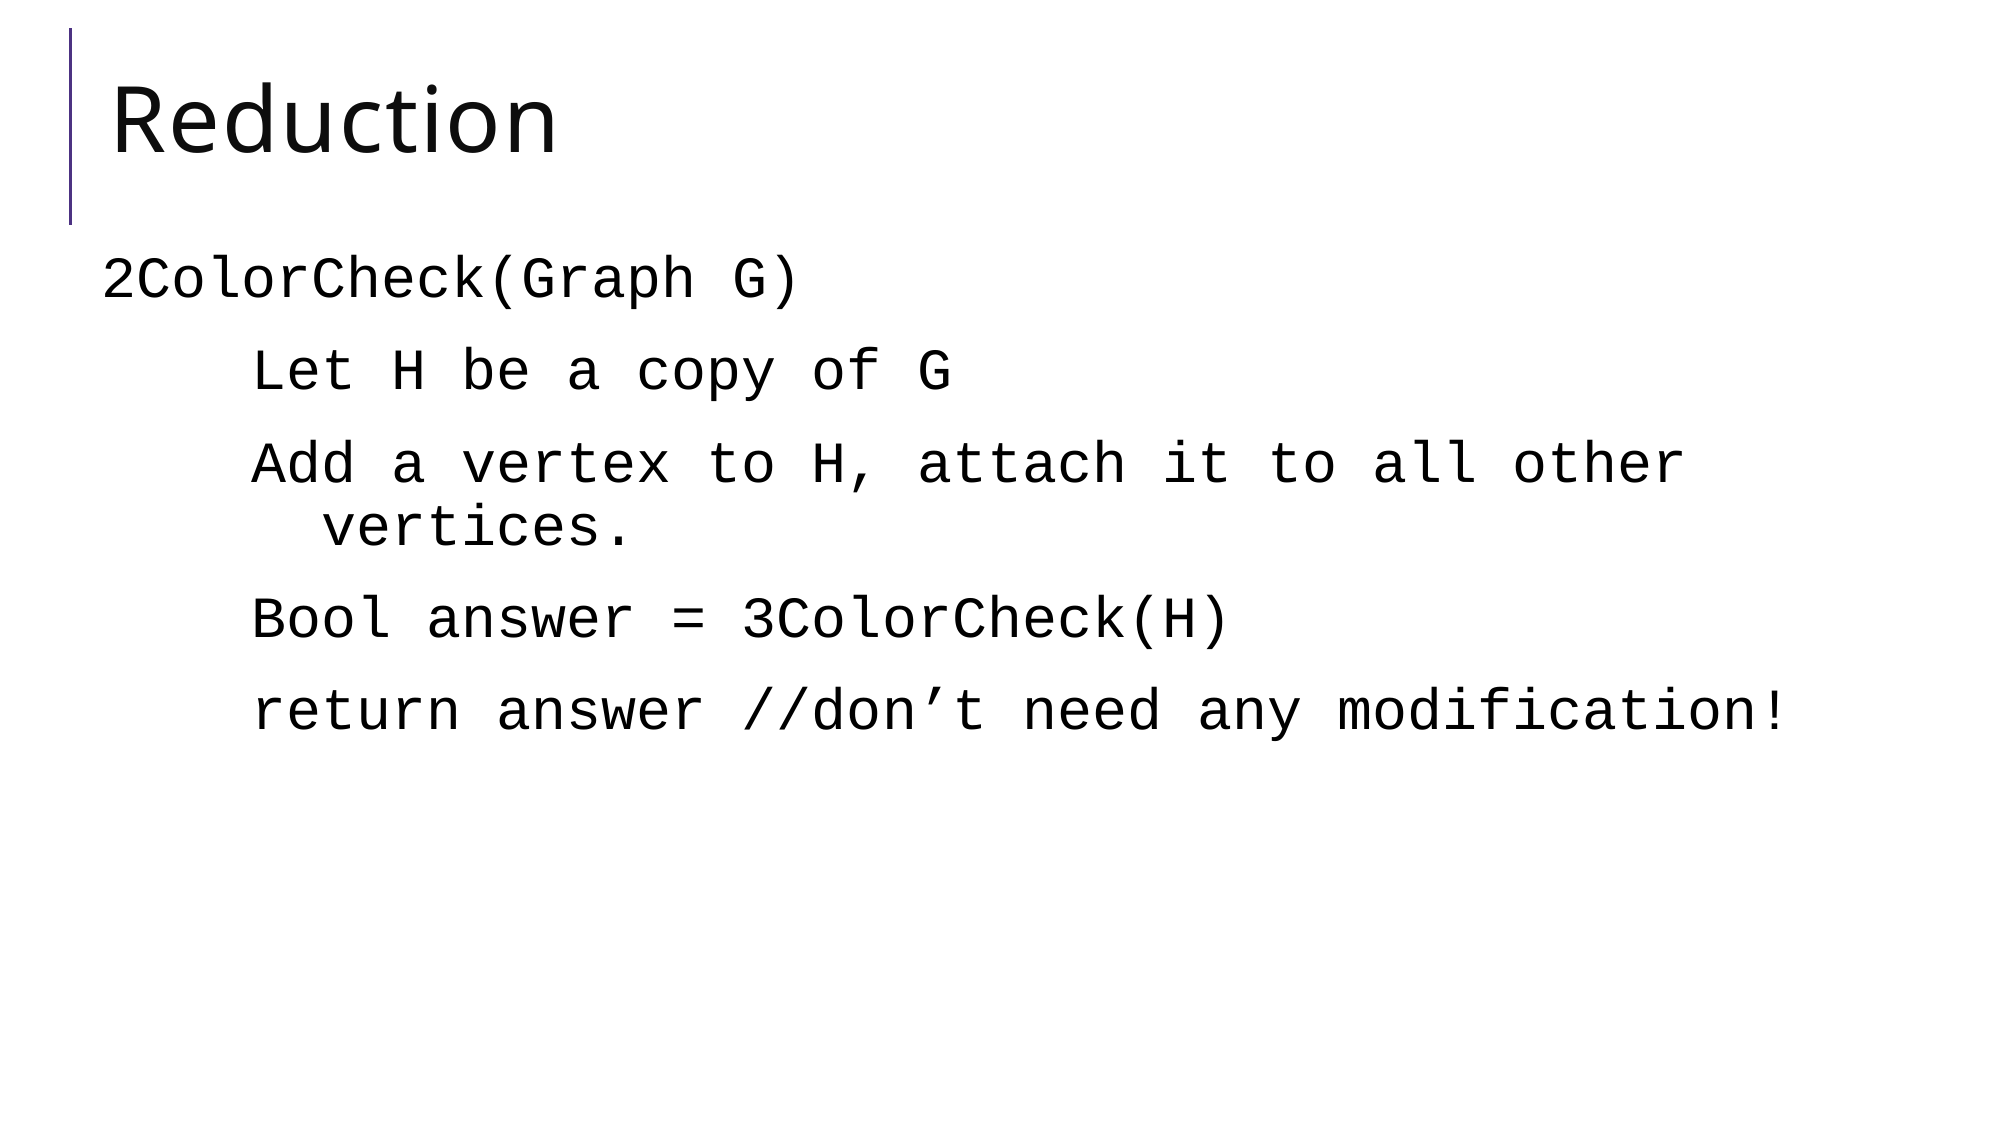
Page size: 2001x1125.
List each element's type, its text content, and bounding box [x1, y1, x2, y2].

title Reduction [94, 43, 1930, 210]
list 2ColorCheck(Graph G) Let H be a copy of G Add a vertex to H, attach it to all other vertices. Bool answer = 3ColorCheck(H) return answer //don’t need any modification! [94, 240, 1930, 1035]
